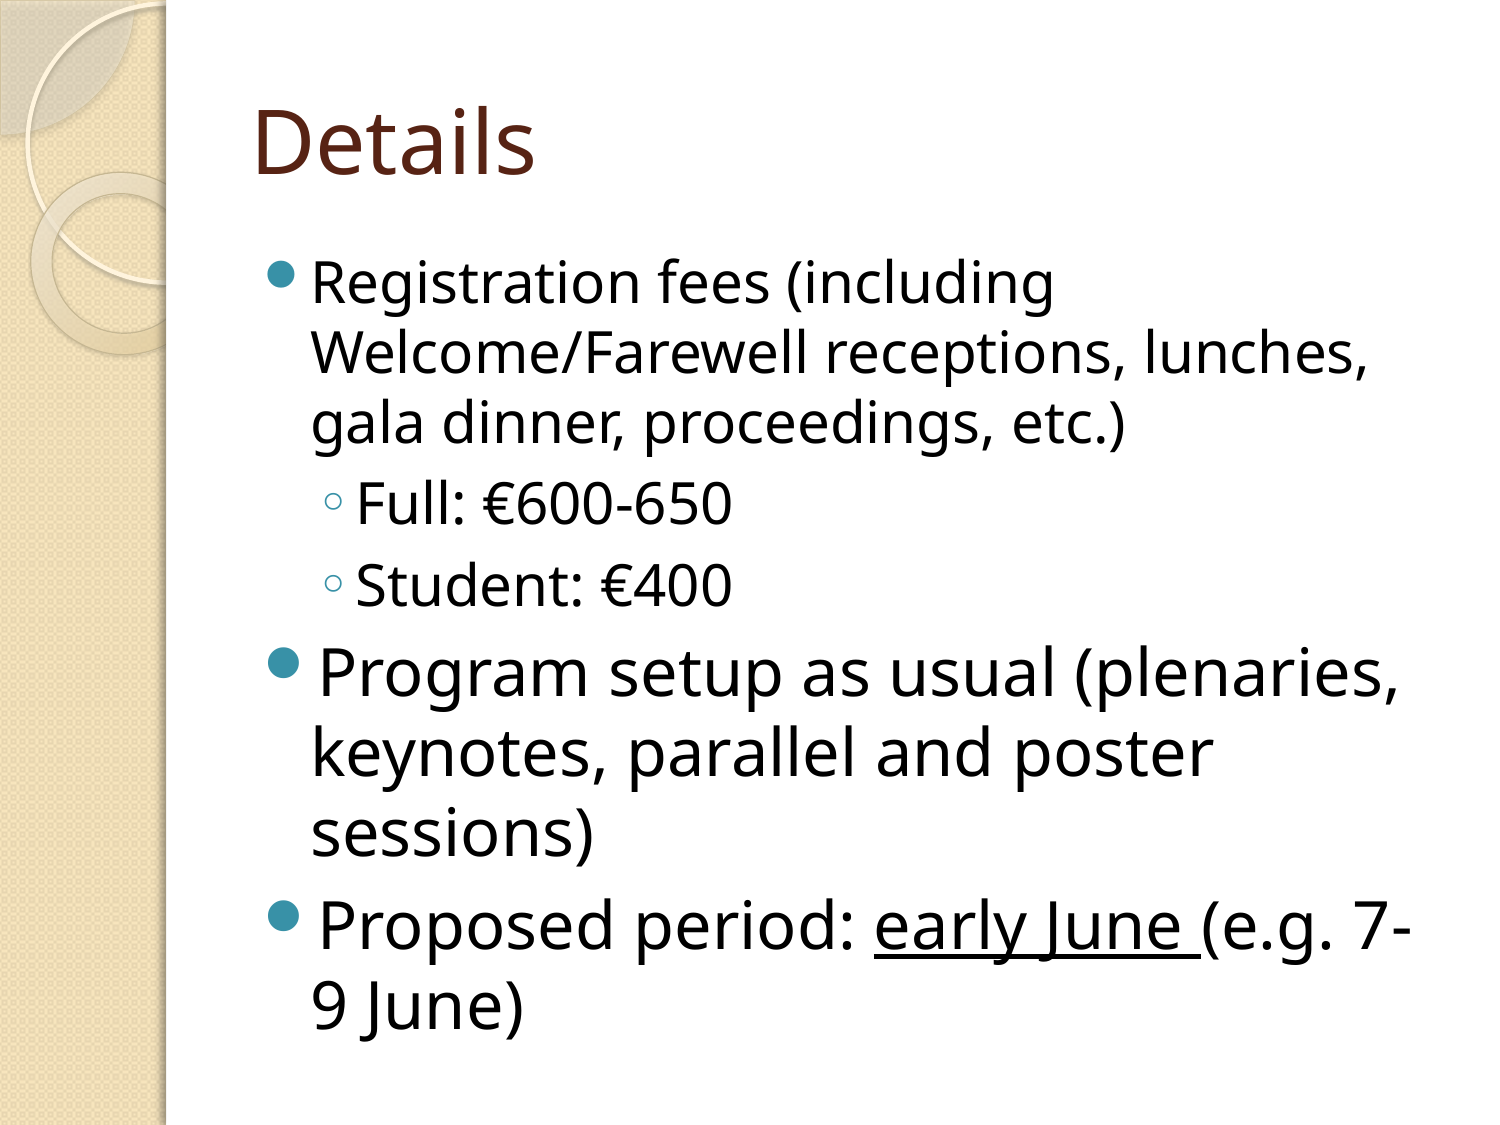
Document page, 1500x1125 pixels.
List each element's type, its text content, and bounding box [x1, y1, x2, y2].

title Details [235, 45, 1466, 233]
list Registration fees (including Welcome/Farewell receptions, lunches, gala dinner, proceedings, etc.) Full: €600-650 Student: €400 Program setup as usual (plenaries, keynotes, parallel and poster sessions) Proposed period: early June (e.g. 7-9 June) [235, 237, 1466, 1025]
